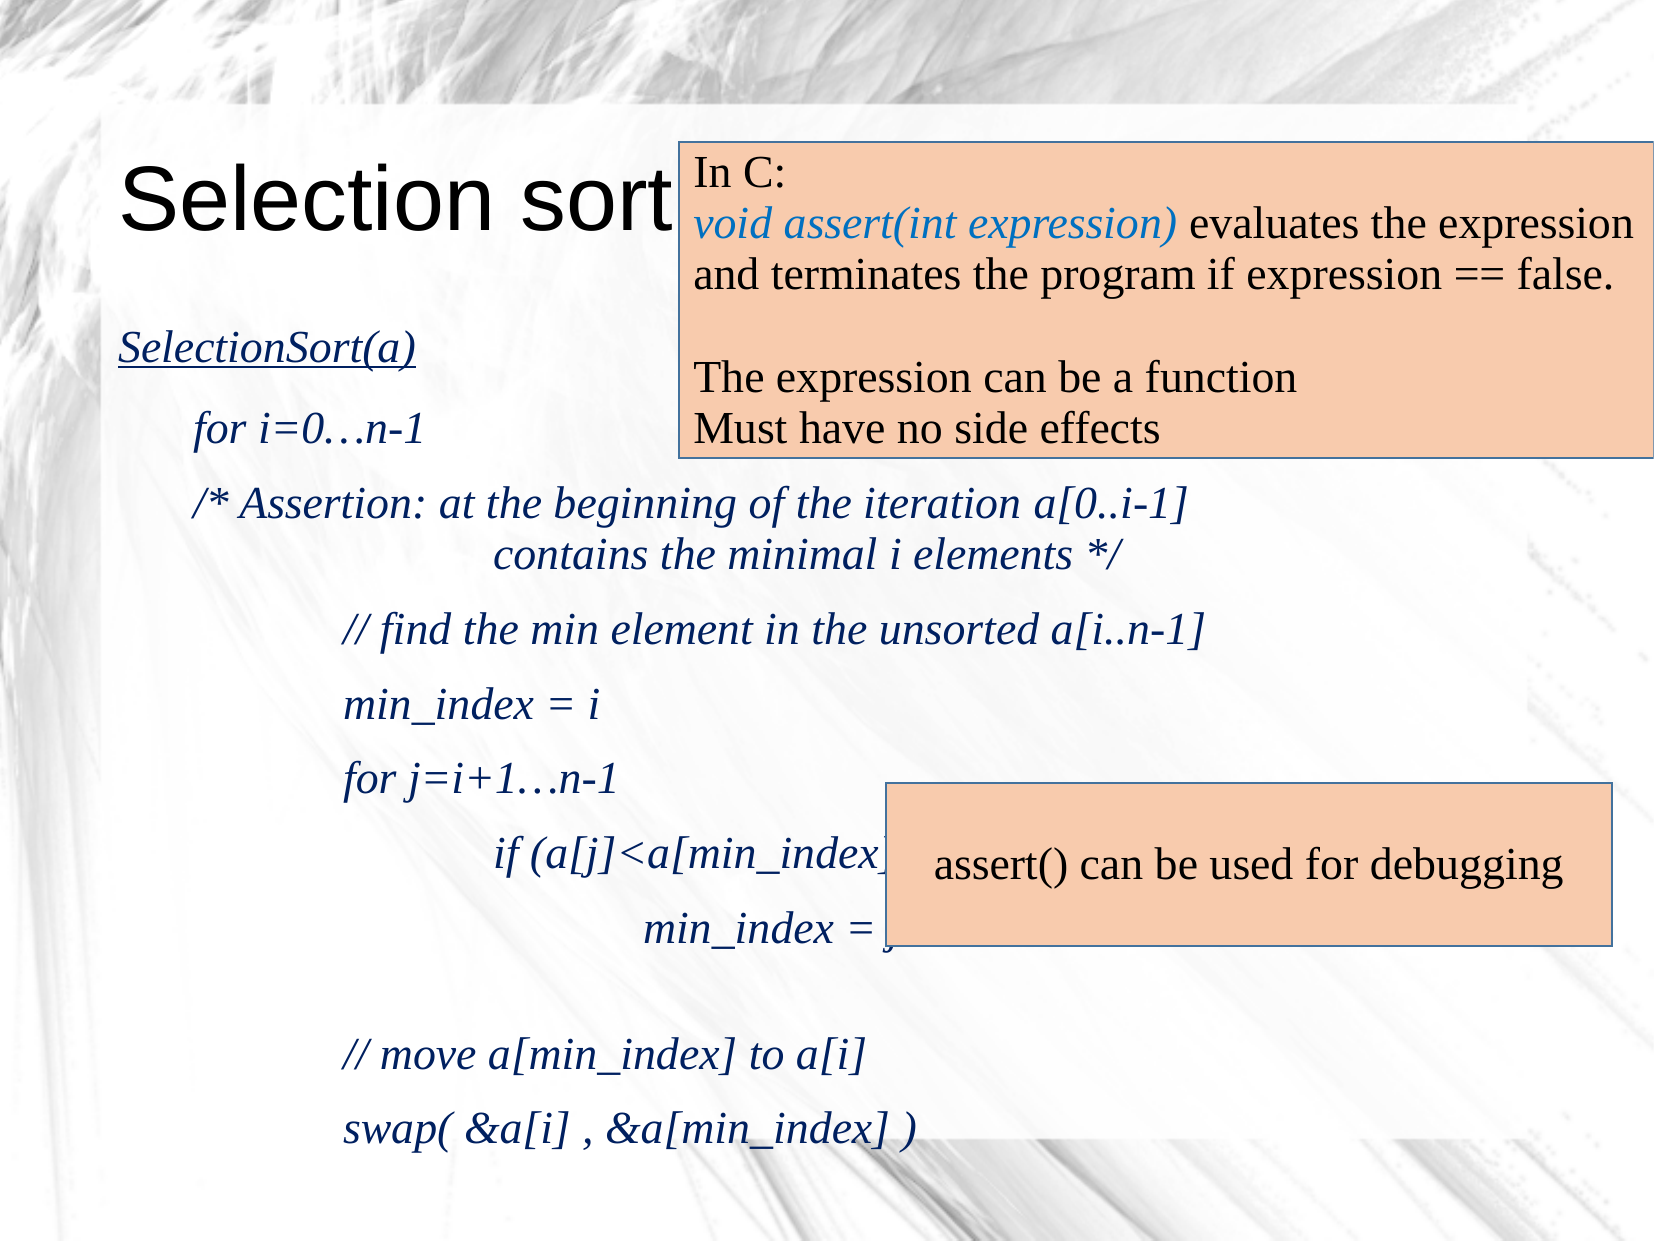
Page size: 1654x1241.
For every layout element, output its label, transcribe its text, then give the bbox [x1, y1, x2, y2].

title Selection sort [118, 112, 1506, 281]
list SelectionSort(a) for i=0…n-1 /* Assertion: at the beginning of the iteration a[0..i-1] contains the minimal i elements */ // find the min element in the unsorted a[i..n-1] min_index = i for j=i+1…n-1 if (a[j]<a[min_index]) min_index = j // move a[min_index] to a[i] swap( &a[i] , &a[min_index] ) [118, 319, 1571, 1109]
text_box assert() can be used for debugging [885, 782, 1613, 946]
picture [0, 0, 1654, 1241]
text_box In C: void assert(int expression) evaluates the expression and terminates the program if expression == false. The expression can be a function Must have no side effects [678, 142, 1654, 458]
